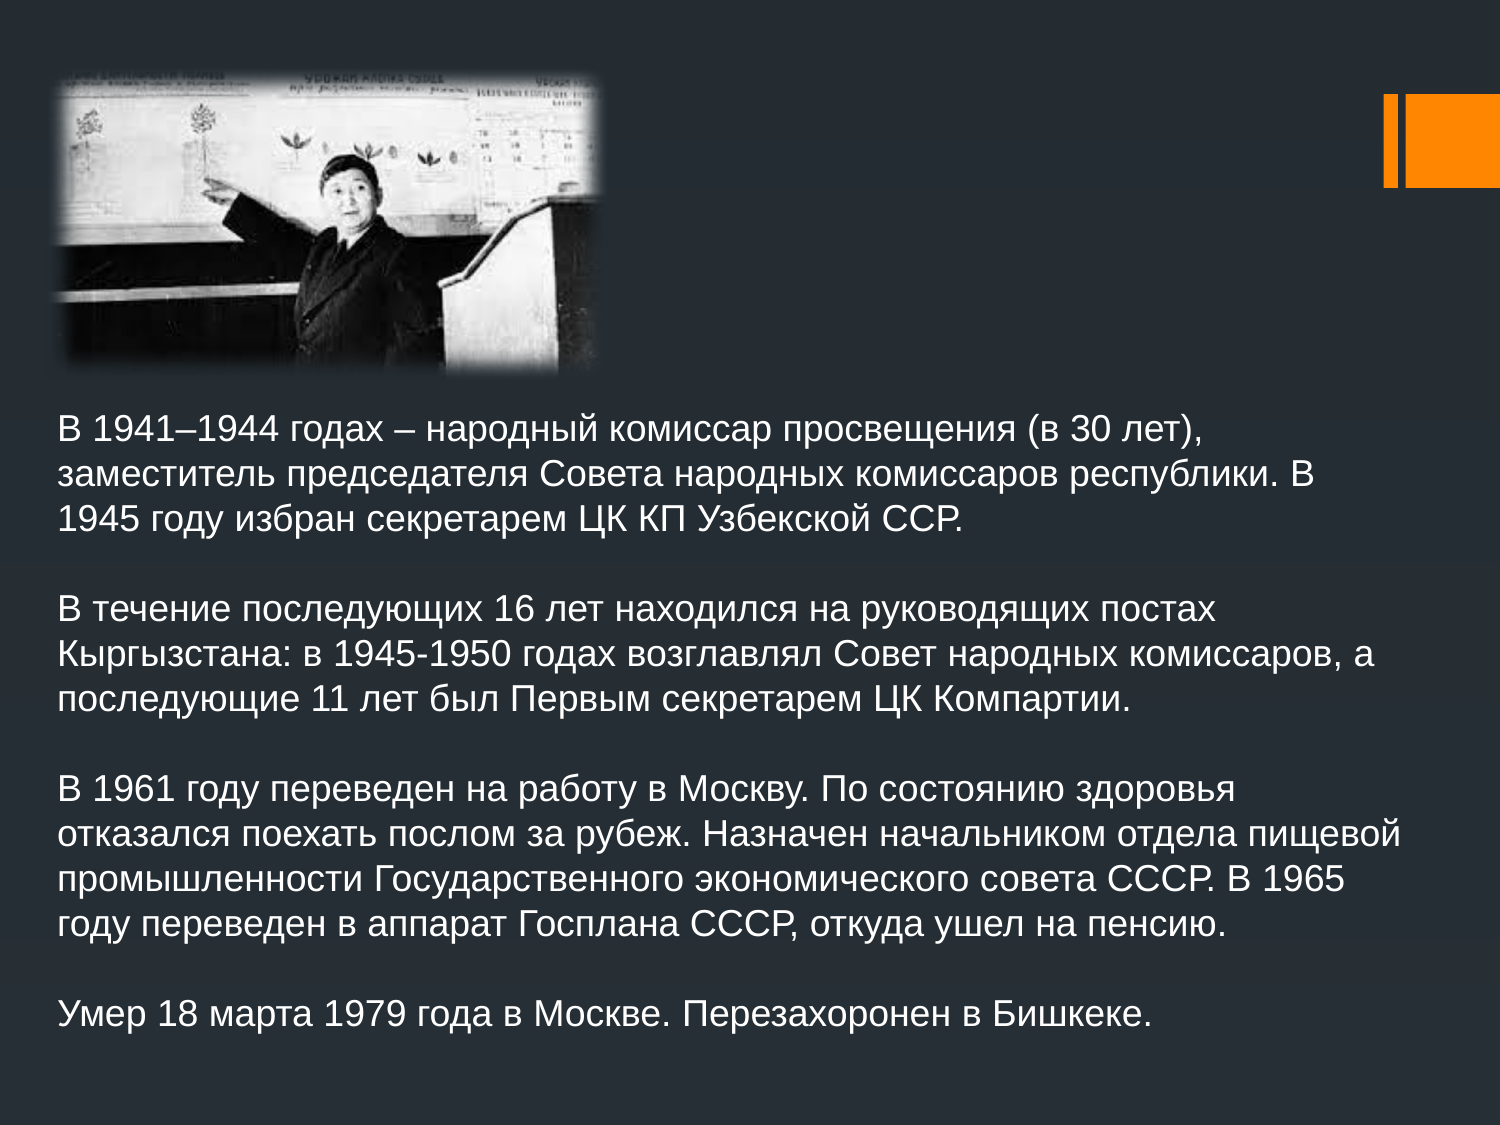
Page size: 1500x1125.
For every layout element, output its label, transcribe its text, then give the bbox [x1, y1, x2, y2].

text_box В 1941–1944 годах – народный комиссар просвещения (в 30 лет), заместитель председателя Совета народных комиссаров республики. В 1945 году избран секретарем ЦК КП Узбекской ССР. В течение последующих 16 лет находился на руководящих постах Кыргызстана: в 1945-1950 годах возглавлял Совет народных комиссаров, а последующие 11 лет был Первым секретарем ЦК Компартии. В 1961 году переведен на работу в Москву. По состоянию здоровья отказался поехать послом за рубеж. Назначен начальником отдела пищевой промышленности Государственного экономического совета СССР. В 1965 году переведен в аппарат Госплана СССР, откуда ушел на пенсию. Умер 18 марта 1979 года в Москве. Перезахоронен в Бишкеке. [42, 397, 1424, 1087]
picture [46, 65, 609, 382]
